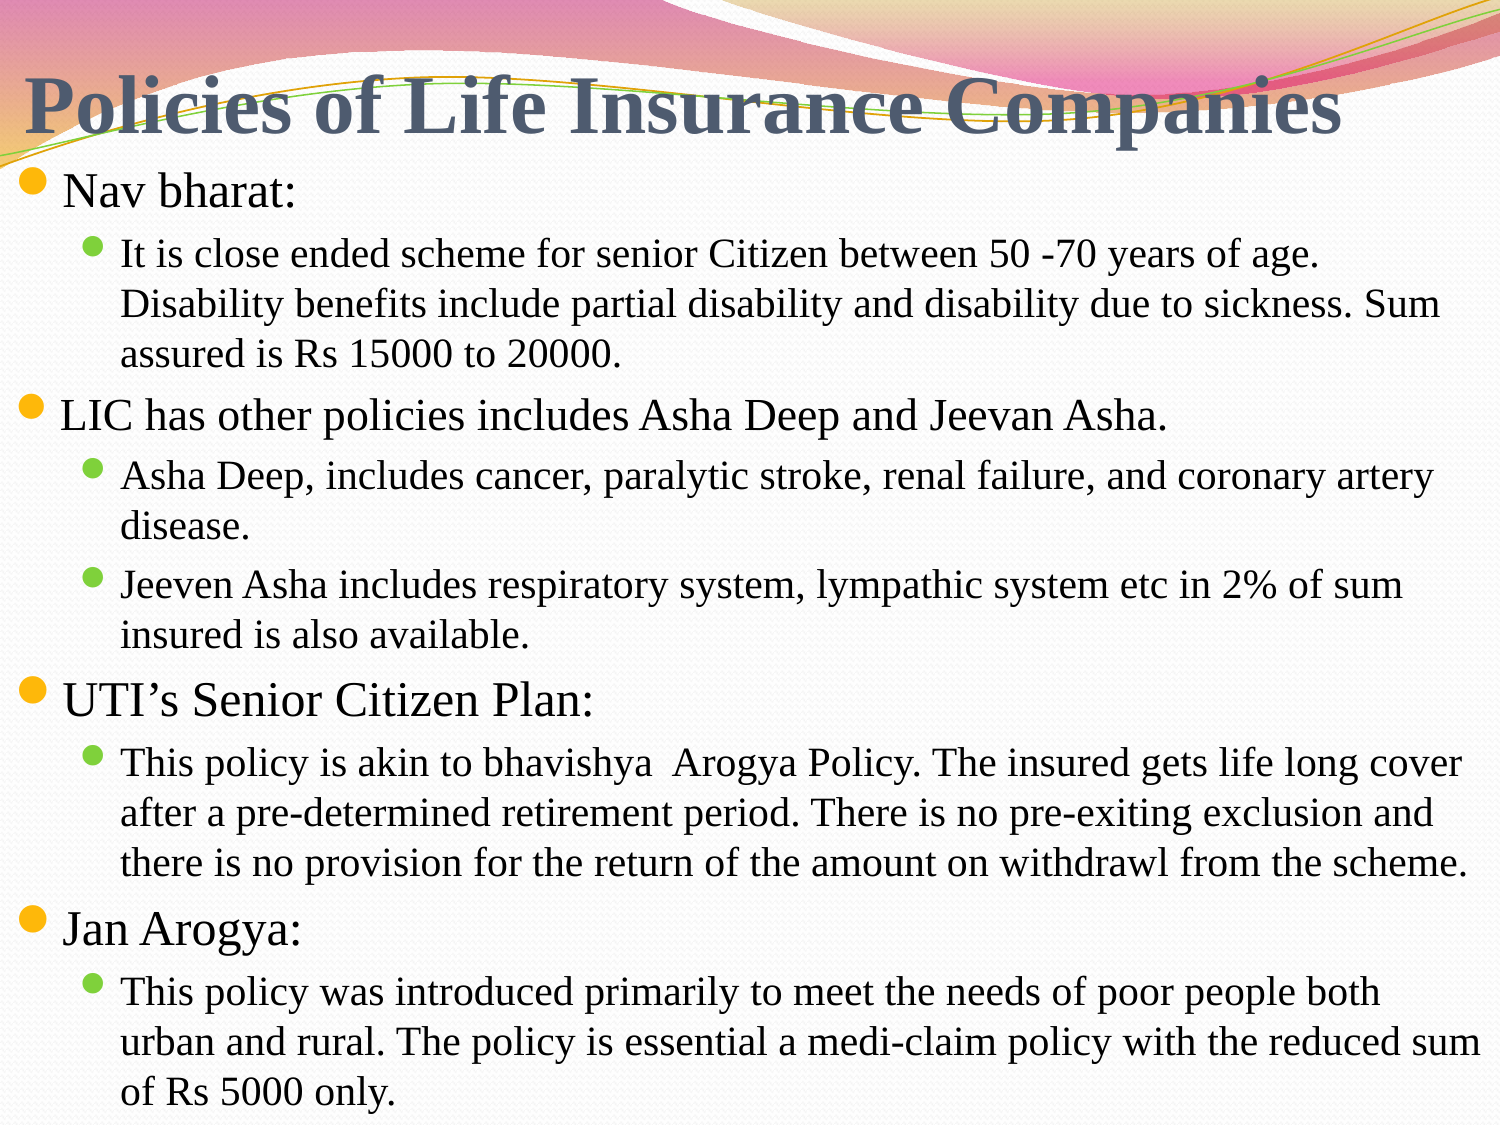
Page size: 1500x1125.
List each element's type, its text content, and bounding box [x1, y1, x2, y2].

title Policies of Life Insurance Companies [24, 0, 1451, 149]
list Nav bharat: It is close ended scheme for senior Citizen between 50 -70 years of age. Disability benefits include partial disability and disability due to sickness. Sum assured is Rs 15000 to 20000. LIC has other policies includes Asha Deep and Jeevan Asha. Asha Deep, includes cancer, paralytic stroke, renal failure, and coronary artery disease. Jeeven Asha includes respiratory system, lympathic system etc in 2% of sum insured is also available. UTI’s Senior Citizen Plan: This policy is akin to bhavishya Arogya Policy. The insured gets life long cover after a pre-determined retirement period. There is no pre-exiting exclusion and there is no provision for the return of the amount on withdrawl from the scheme. Jan Arogya: This policy was introduced primarily to meet the needs of poor people both urban and rural. The policy is essential a medi-claim policy with the reduced sum of Rs 5000 only. [0, 149, 1500, 1088]
